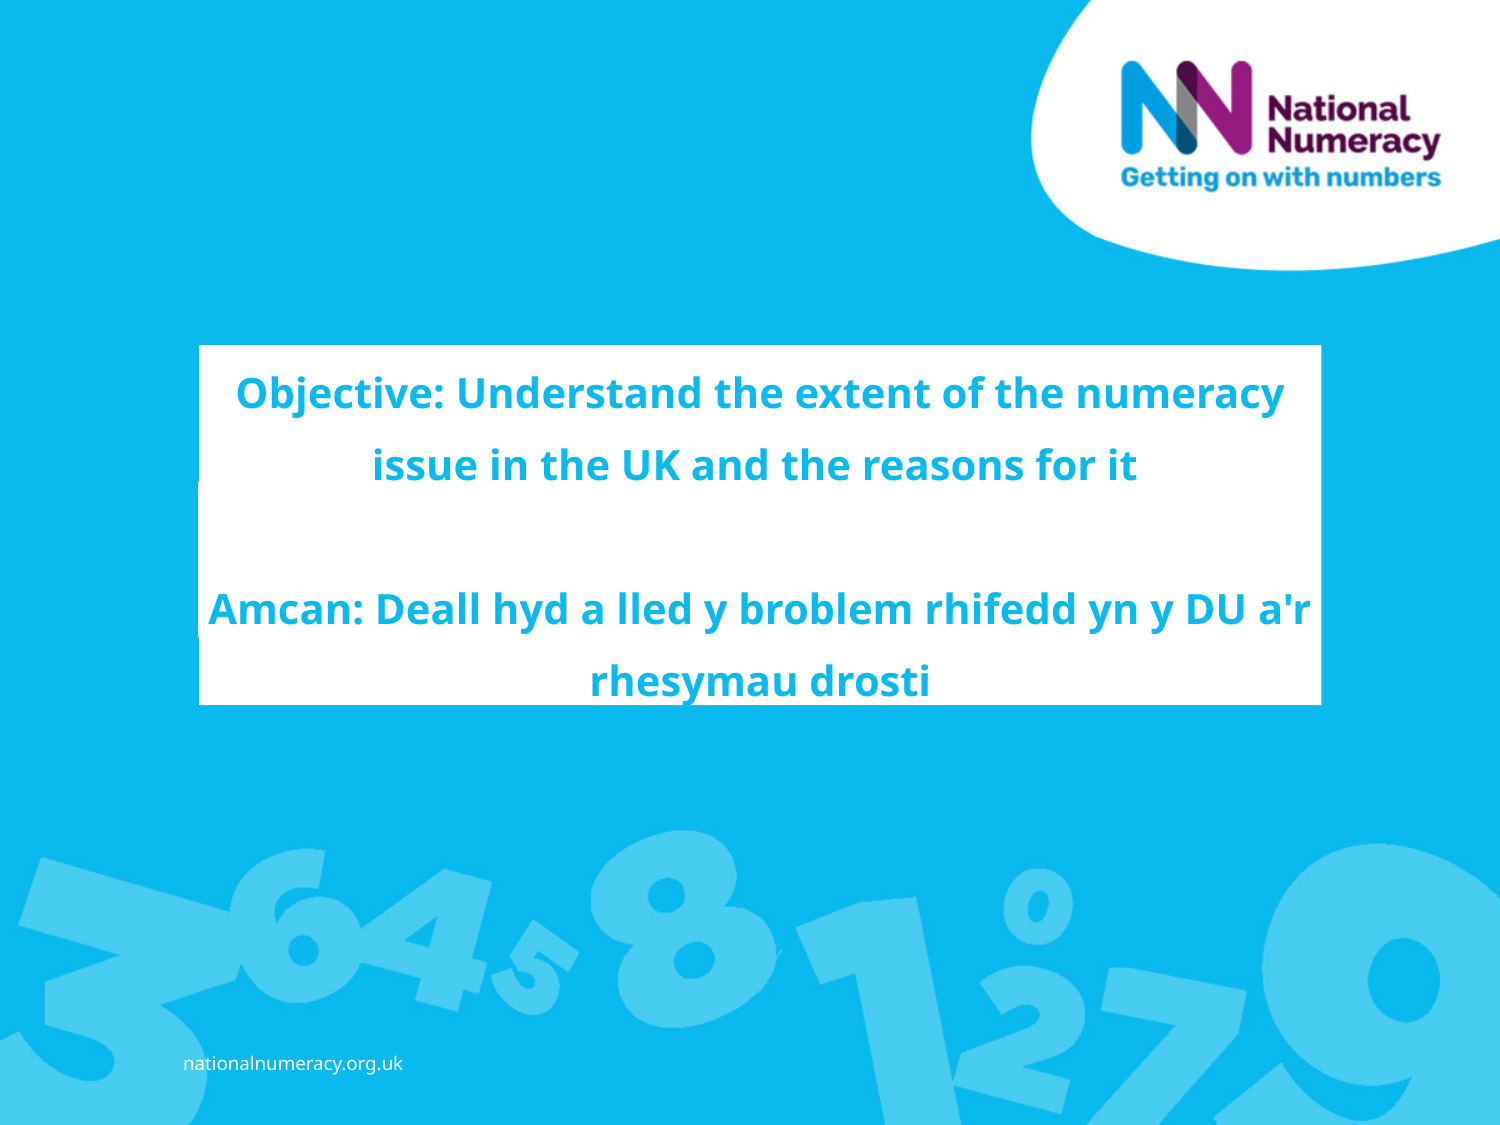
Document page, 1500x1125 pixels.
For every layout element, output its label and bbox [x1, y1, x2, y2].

picture [199, 346, 1321, 705]
picture [0, 849, 492, 1125]
picture [1087, 968, 1246, 1125]
picture [1004, 869, 1073, 944]
picture [796, 897, 1084, 1125]
picture [492, 920, 578, 1014]
picture [1214, 844, 1500, 1125]
picture [591, 831, 779, 1028]
picture [1031, 0, 1500, 271]
